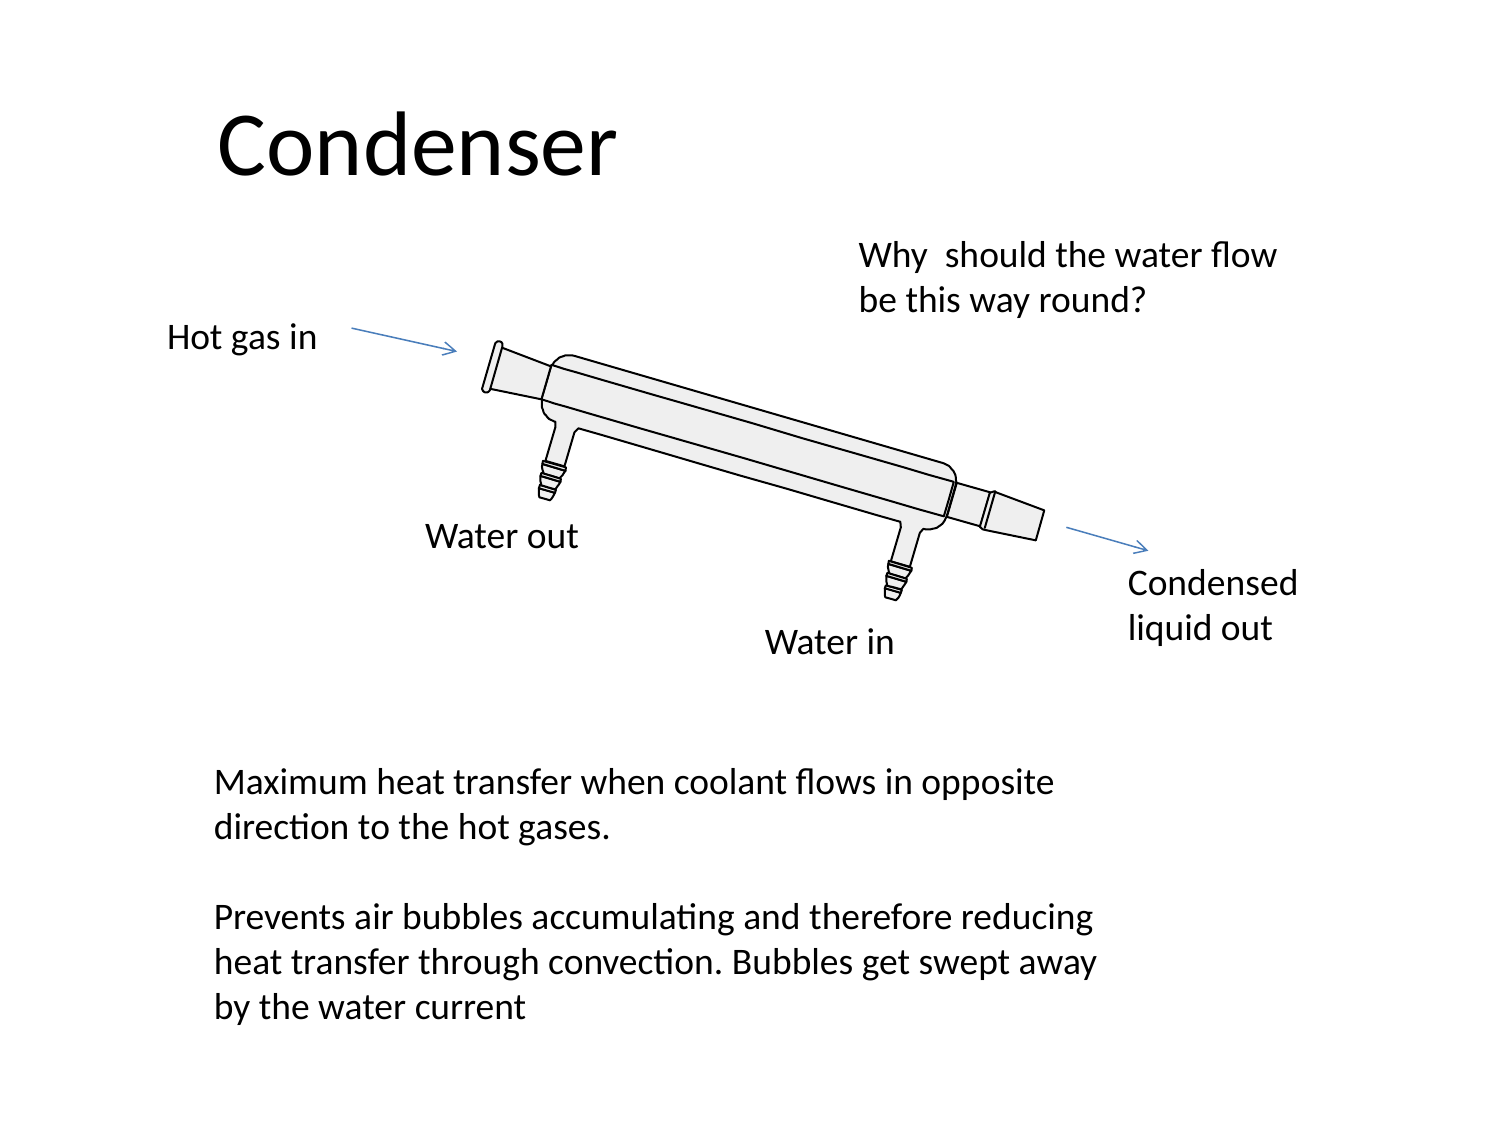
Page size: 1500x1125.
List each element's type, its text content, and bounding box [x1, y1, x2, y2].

text_box Water out [410, 503, 475, 564]
text_box Hot gas in [152, 304, 387, 365]
text_box Condensed liquid out [1113, 550, 1383, 656]
text_box Maximum heat transfer when coolant flows in opposite direction to the hot gases. Prevents air bubbles accumulating and therefore reducing heat transfer through convection. Bubbles get swept away by the water current [199, 749, 1125, 1035]
title Condenser [75, 45, 762, 233]
text_box Water in [750, 610, 997, 670]
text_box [1066, 527, 1149, 552]
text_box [480, 339, 1047, 603]
text_box Why should the water flow be this way round? [843, 222, 1325, 328]
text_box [351, 327, 458, 352]
